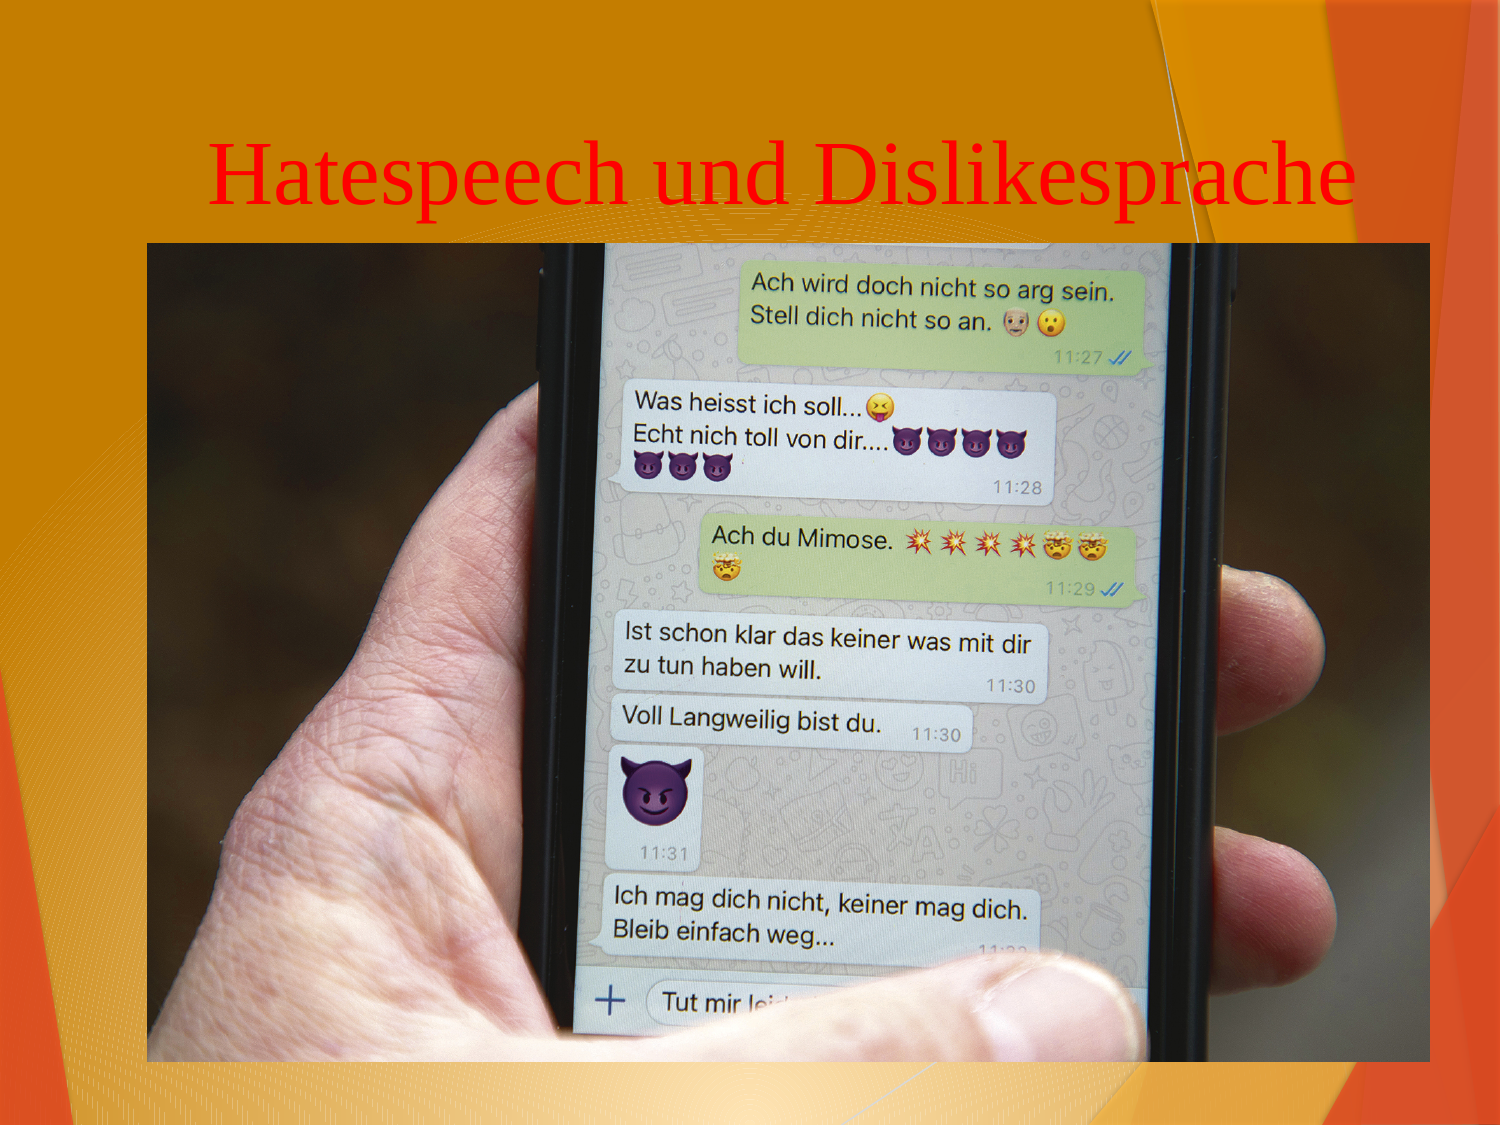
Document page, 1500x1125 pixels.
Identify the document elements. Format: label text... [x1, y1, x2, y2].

picture [147, 242, 1430, 1062]
text_box Hatespeech und Dislikesprache [192, 74, 1466, 261]
